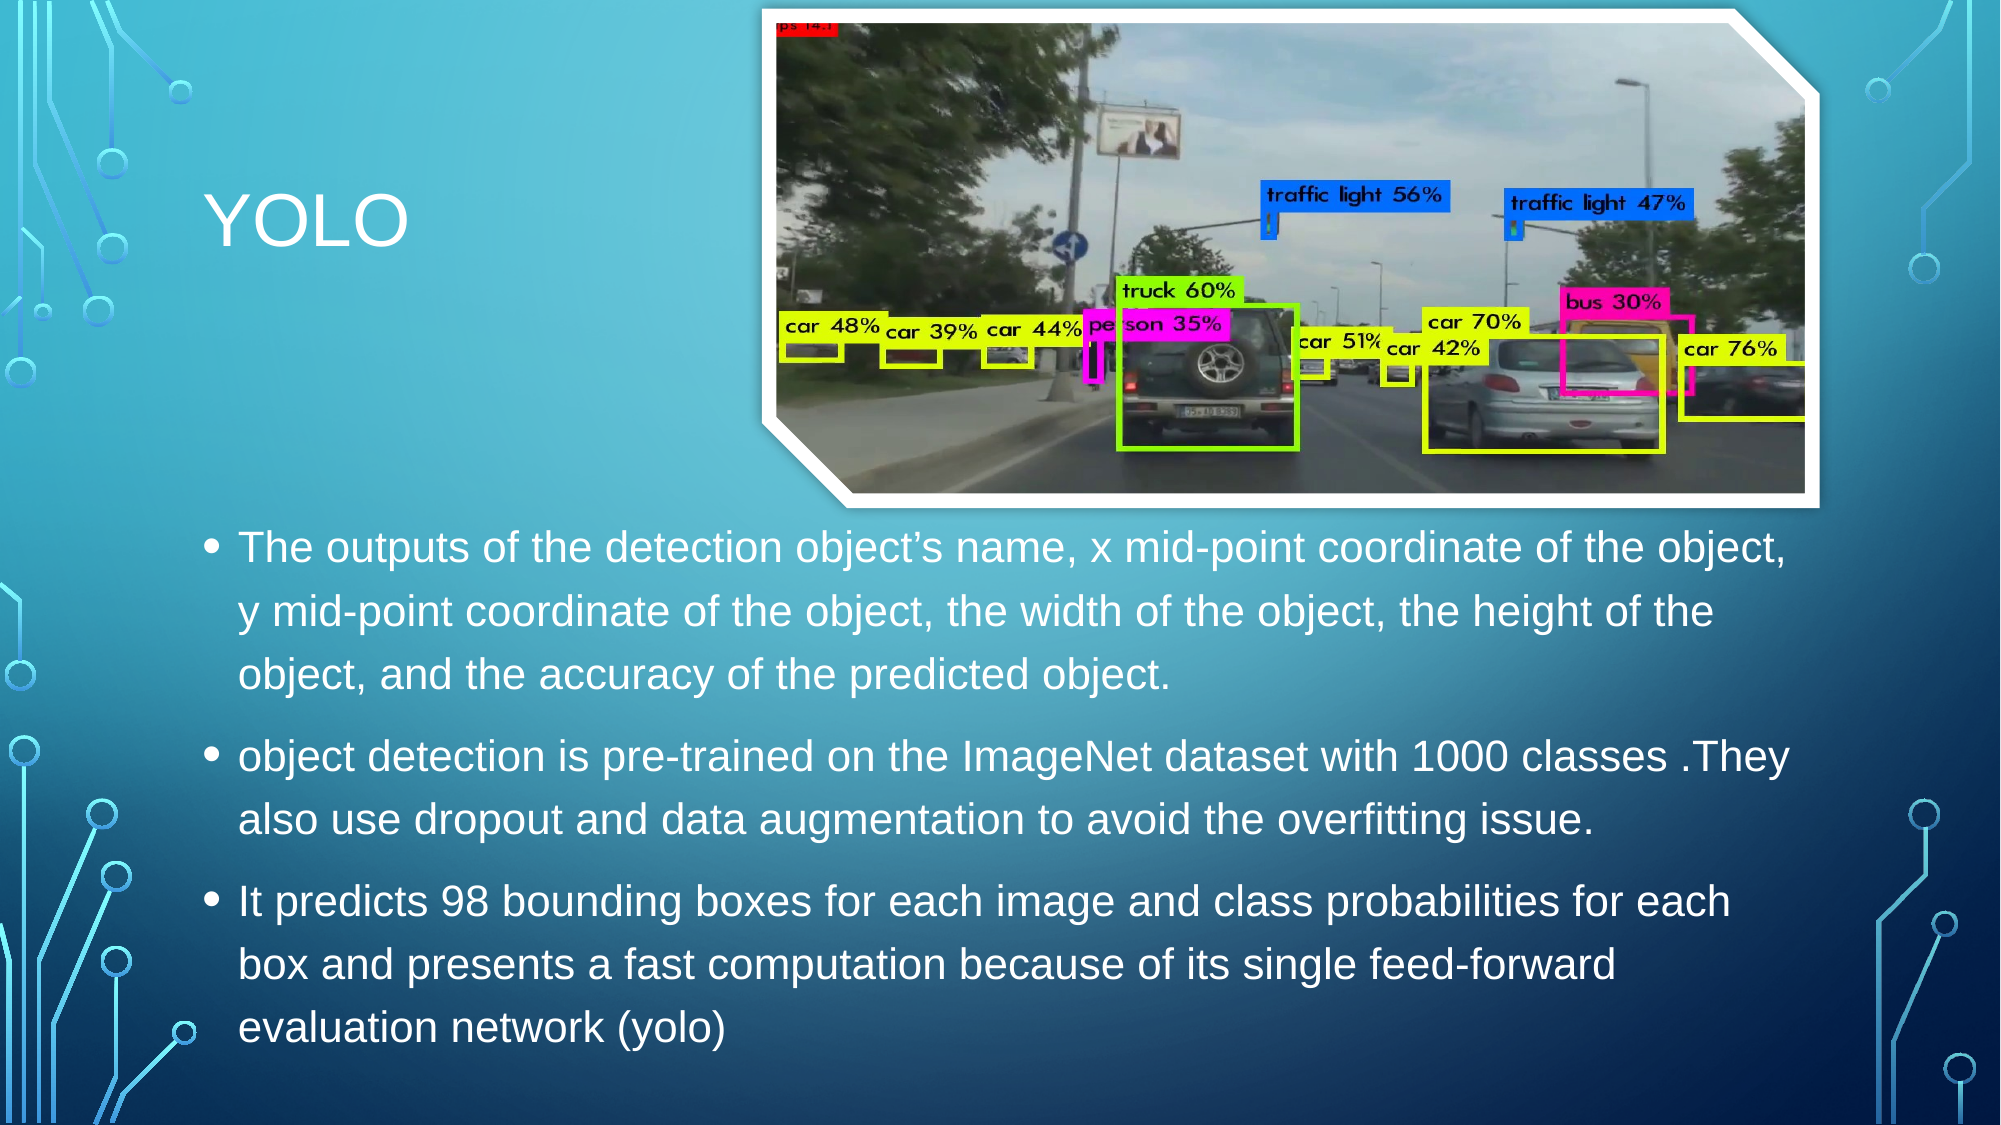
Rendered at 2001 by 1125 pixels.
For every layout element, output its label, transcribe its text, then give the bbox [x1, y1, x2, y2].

title yolo [187, 101, 752, 344]
picture [768, 15, 1813, 501]
list The outputs of the detection object’s name, x mid-point coordinate of the object, y mid-point coordinate of the object, the width of the object, the height of the object, and the accuracy of the predicted object. object detection is pre-trained on the ImageNet dataset with 1000 classes .They also use dropout and data augmentation to avoid the overfitting issue. It predicts 98 bounding boxes for each image and class probabilities for each box and presents a fast computation because of its single feed-forward evaluation network (yolo) [187, 500, 1813, 1082]
